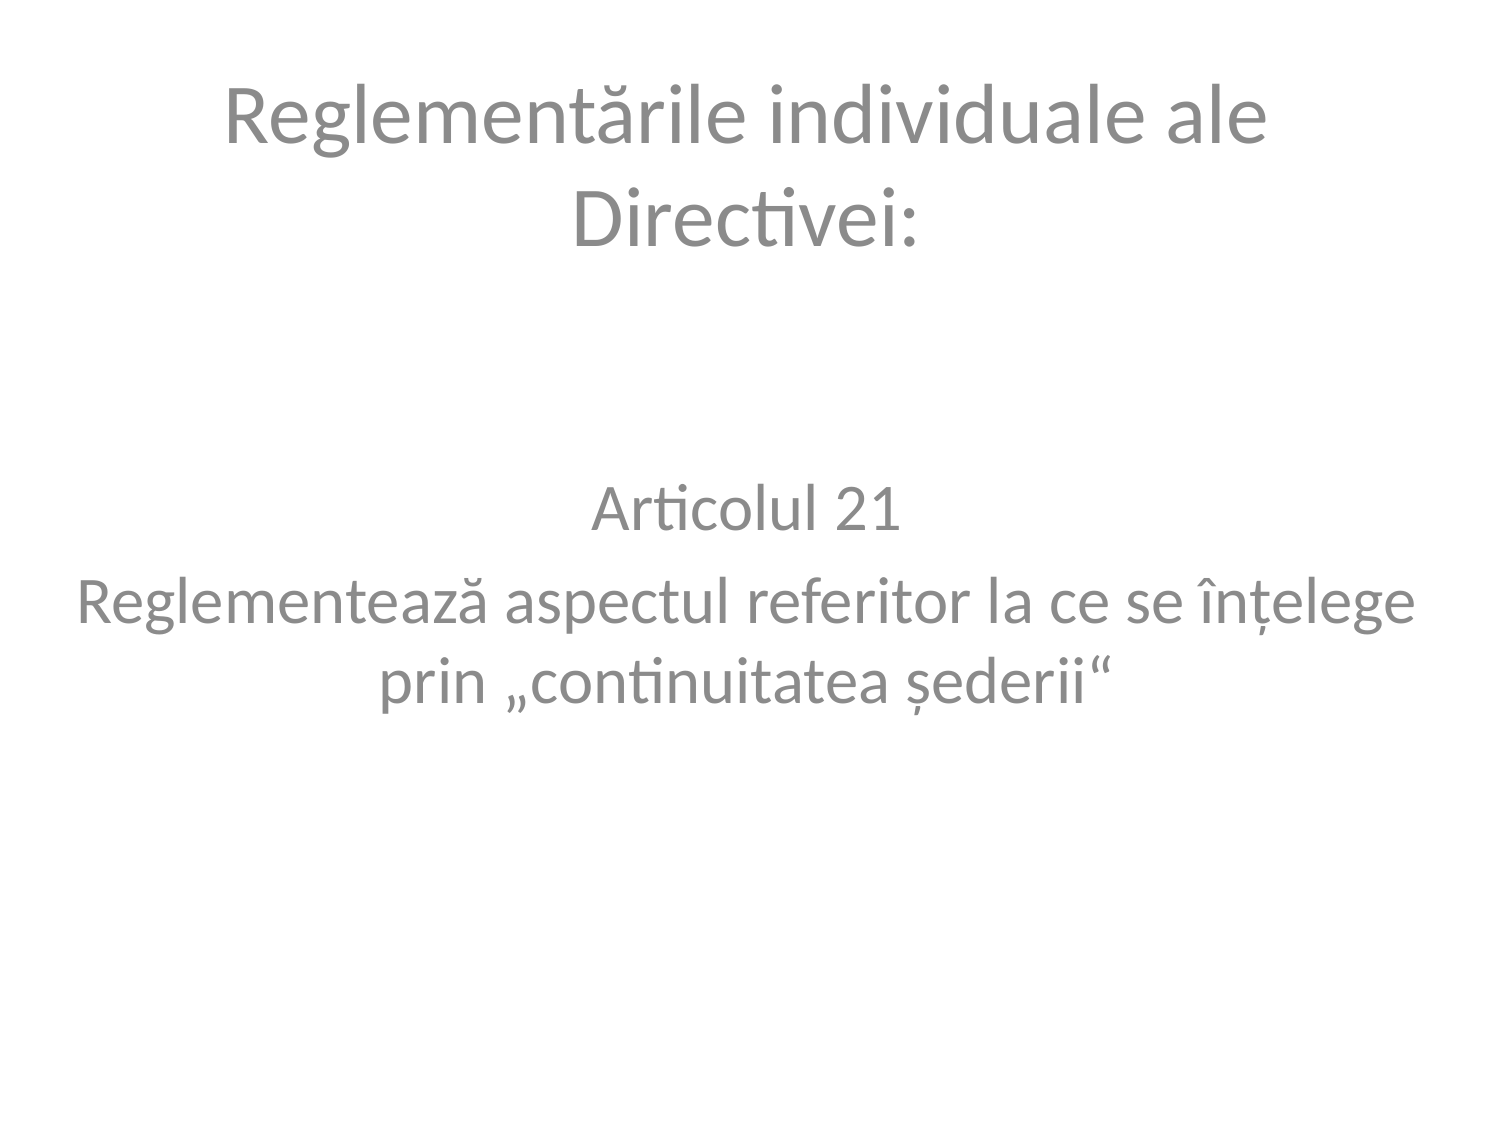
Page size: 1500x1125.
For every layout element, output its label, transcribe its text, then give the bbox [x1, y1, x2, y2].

subtitle Reglementările individuale ale Directivei: Articolul 21 Reglementează aspectul referitor la ce se înțelege prin „continuitatea șederii“ [48, 50, 1446, 1063]
